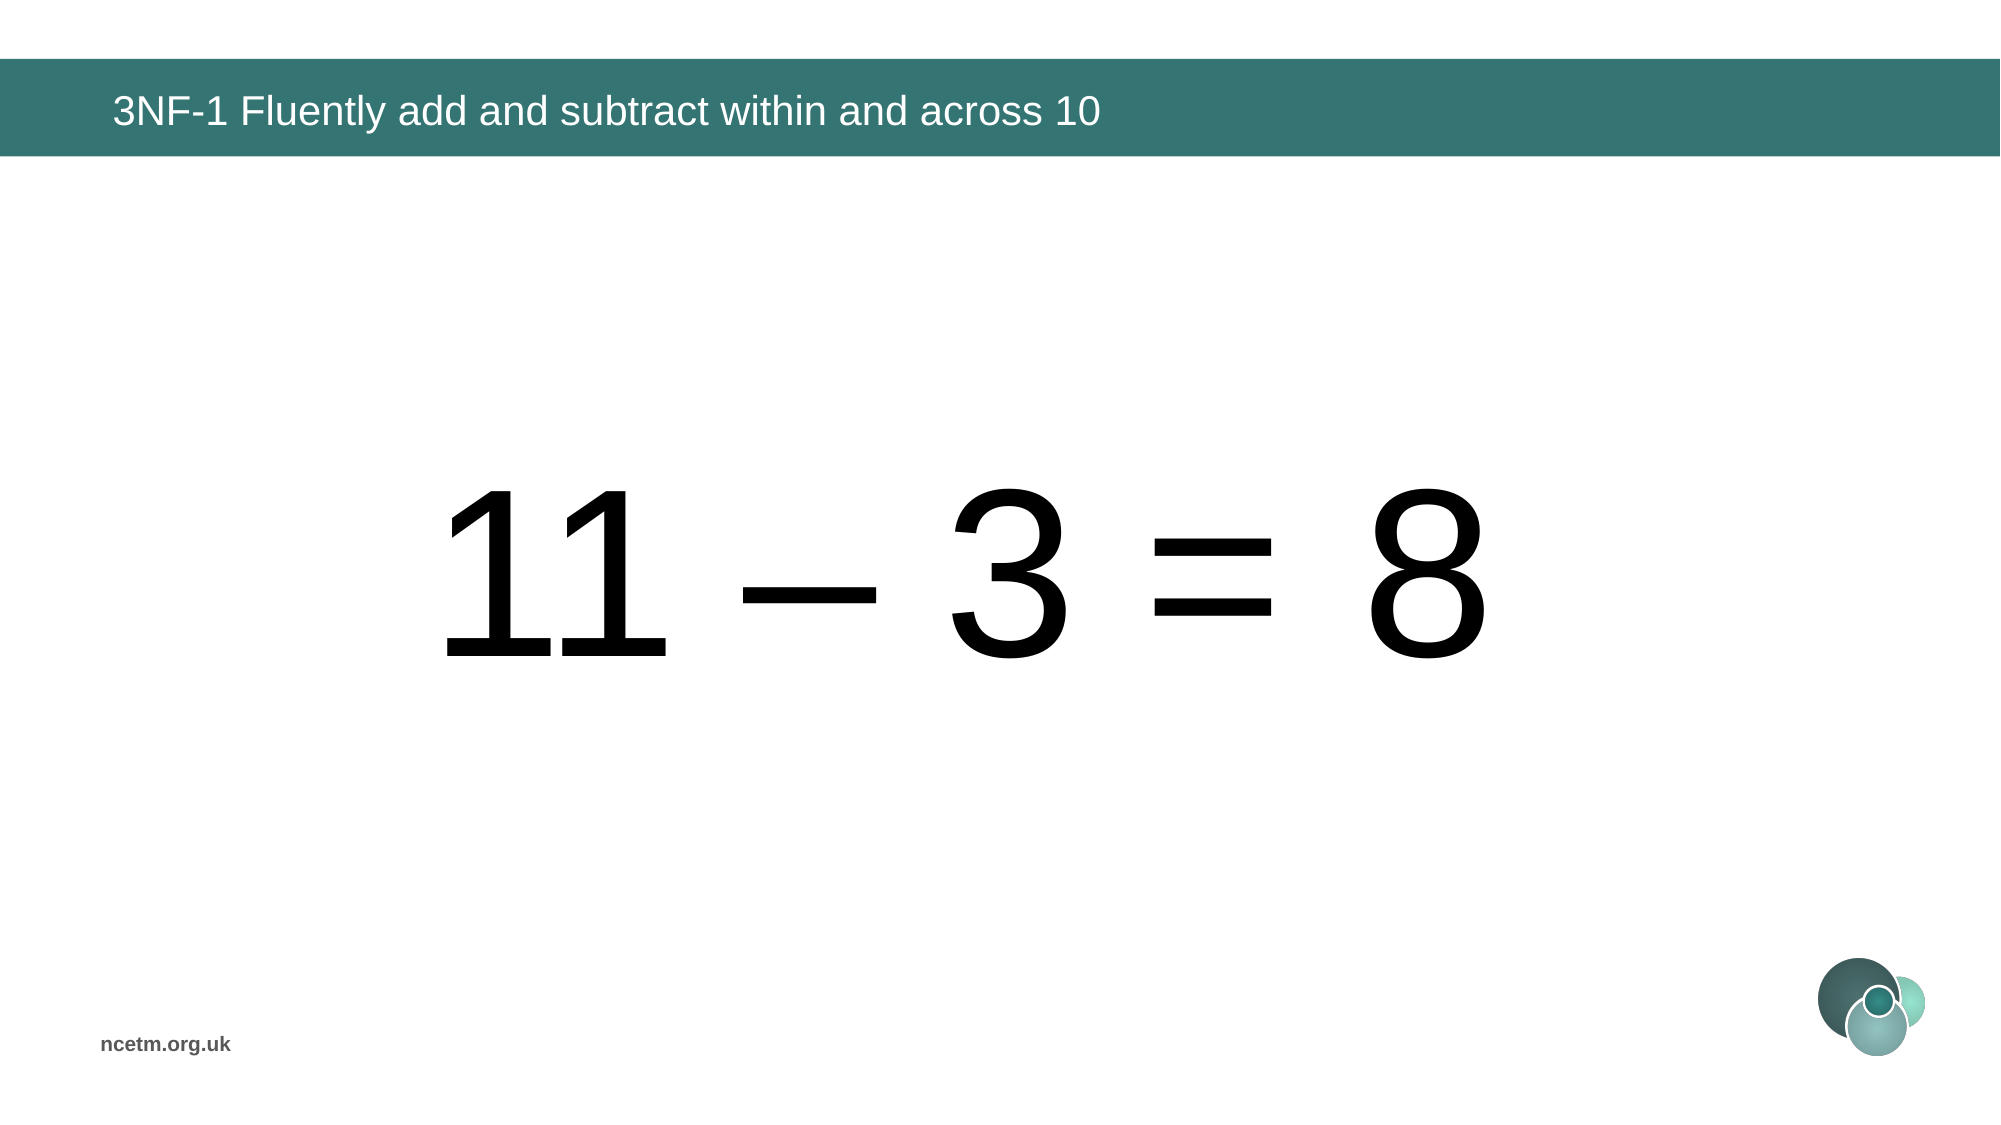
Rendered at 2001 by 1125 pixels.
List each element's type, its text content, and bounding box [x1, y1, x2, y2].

text_box 8 [1346, 409, 1510, 712]
title 3NF-1 Fluently add and subtract within and across 10 [97, 76, 1945, 147]
text_box 11 – 3 = [414, 409, 1346, 712]
picture [1818, 958, 1925, 1056]
